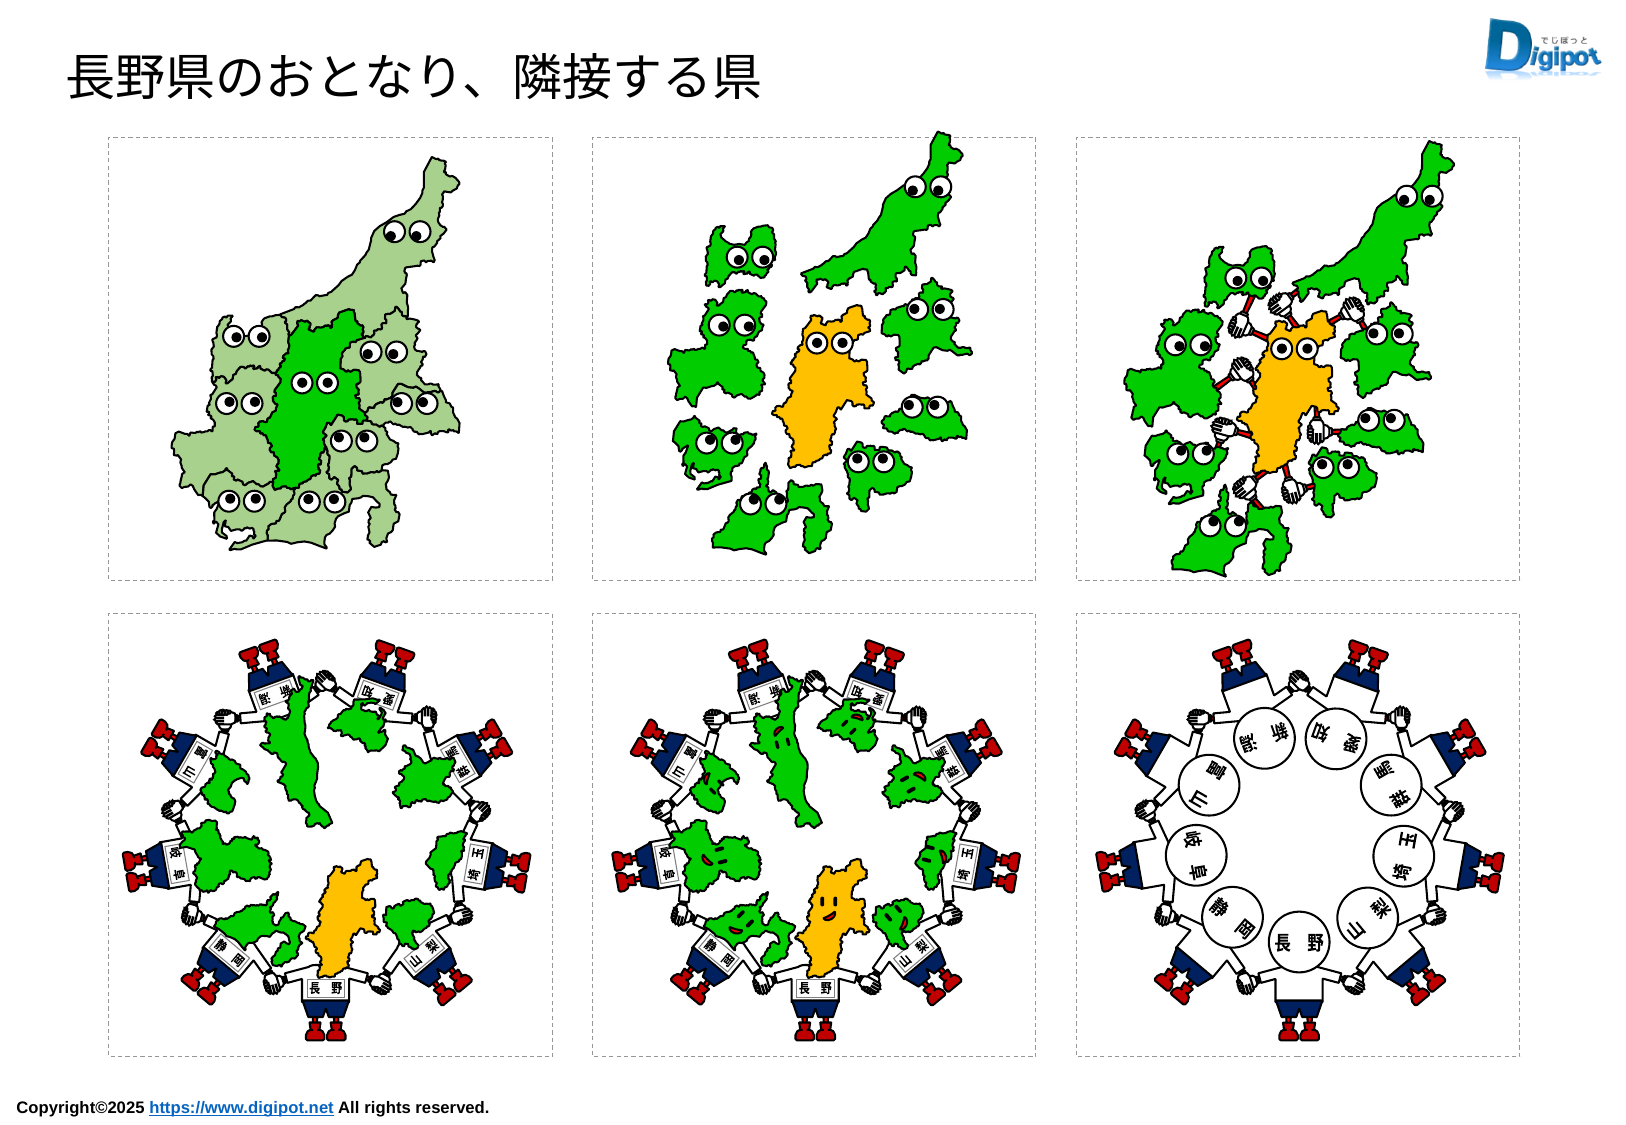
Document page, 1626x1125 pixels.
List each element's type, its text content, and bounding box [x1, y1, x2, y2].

text_box 長野県のおとなり、隣接する県 [50, 38, 777, 113]
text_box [1124, 140, 1455, 577]
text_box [614, 643, 1018, 1041]
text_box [1098, 642, 1502, 1041]
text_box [668, 131, 973, 555]
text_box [125, 643, 528, 1041]
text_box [171, 156, 460, 551]
picture [1485, 18, 1602, 82]
